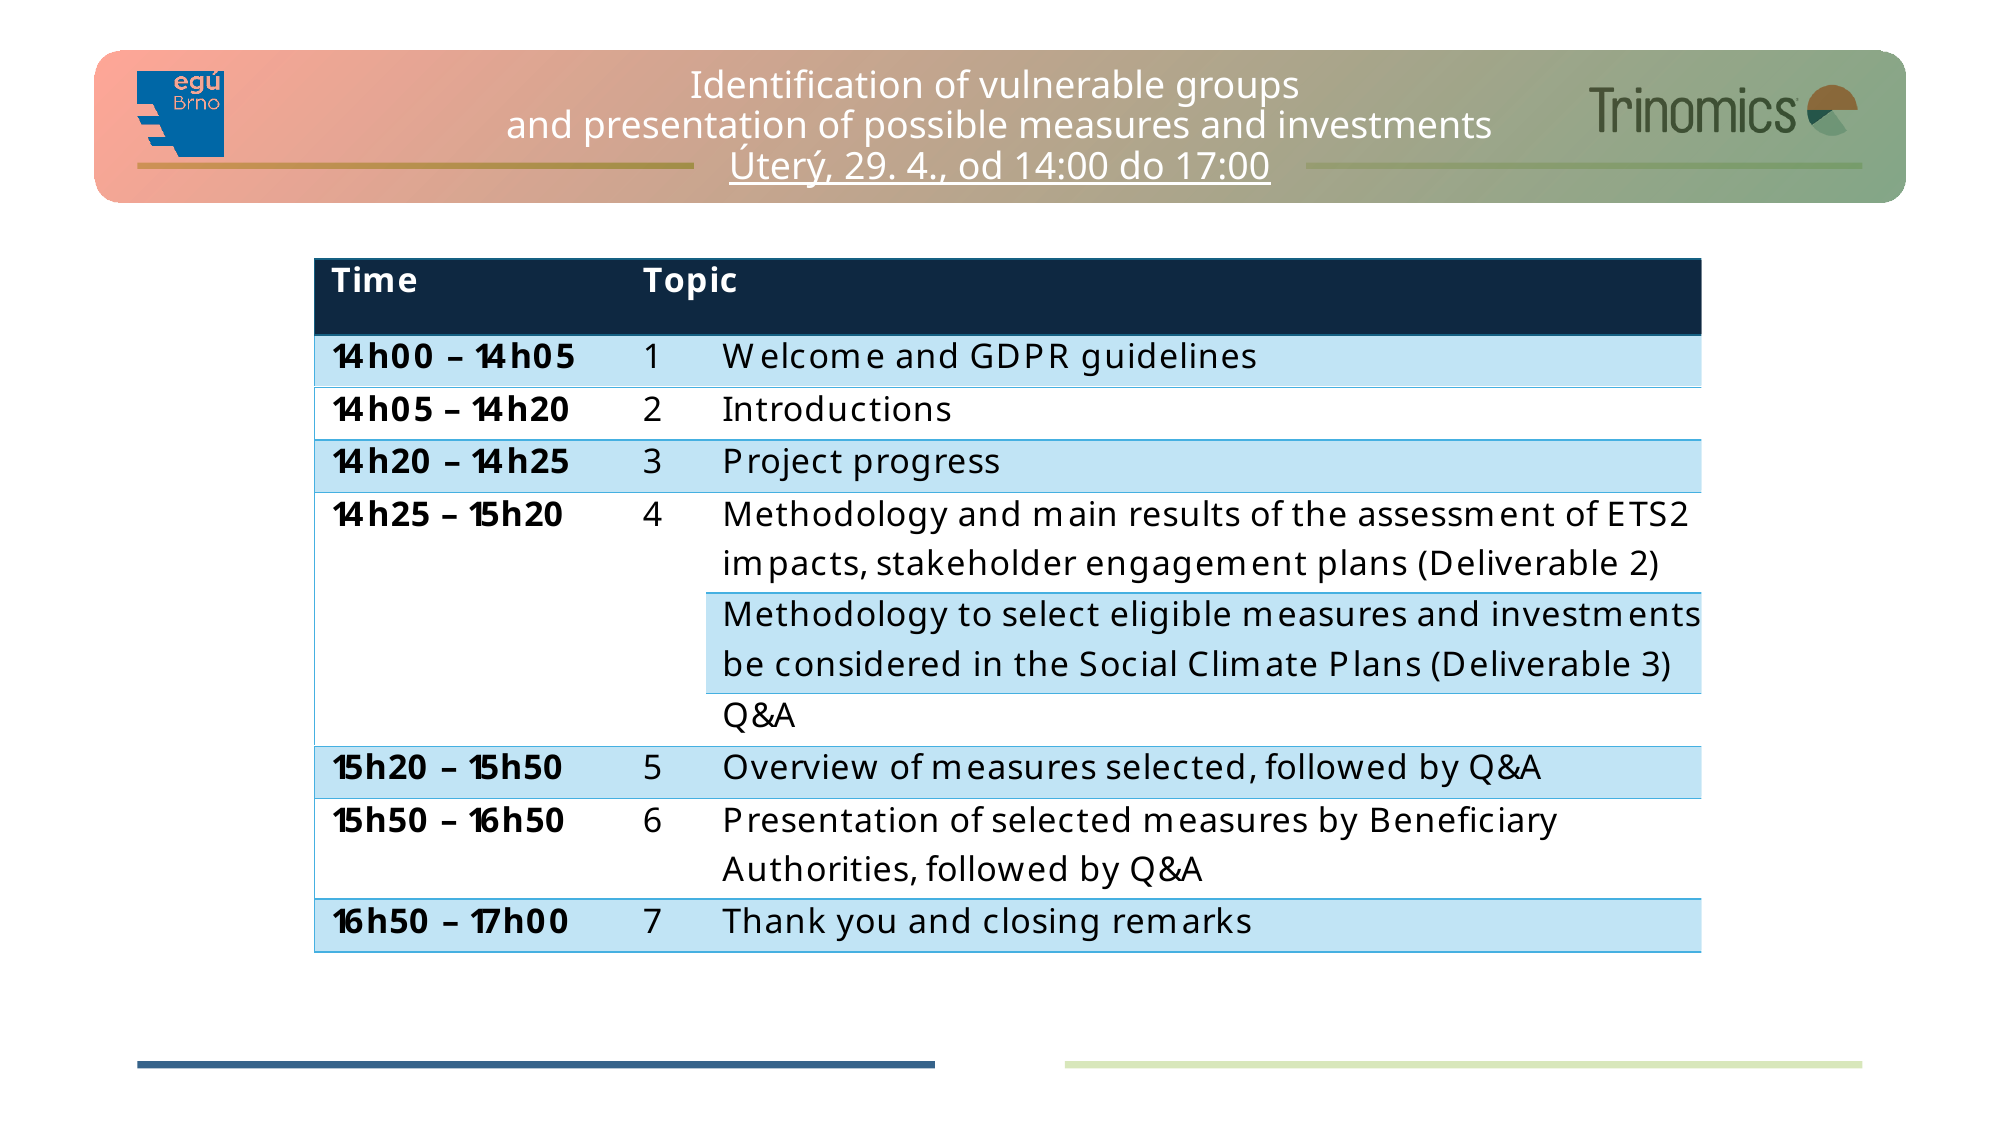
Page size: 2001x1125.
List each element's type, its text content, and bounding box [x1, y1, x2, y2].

text_box Identification of vulnerable groups and presentation of possible measures and investments Úterý, 29. 4., od 14:00 do 17:00 [94, 50, 1906, 203]
text_box [109, 202, 1906, 1042]
picture [137, 71, 224, 157]
picture [313, 258, 1702, 1027]
